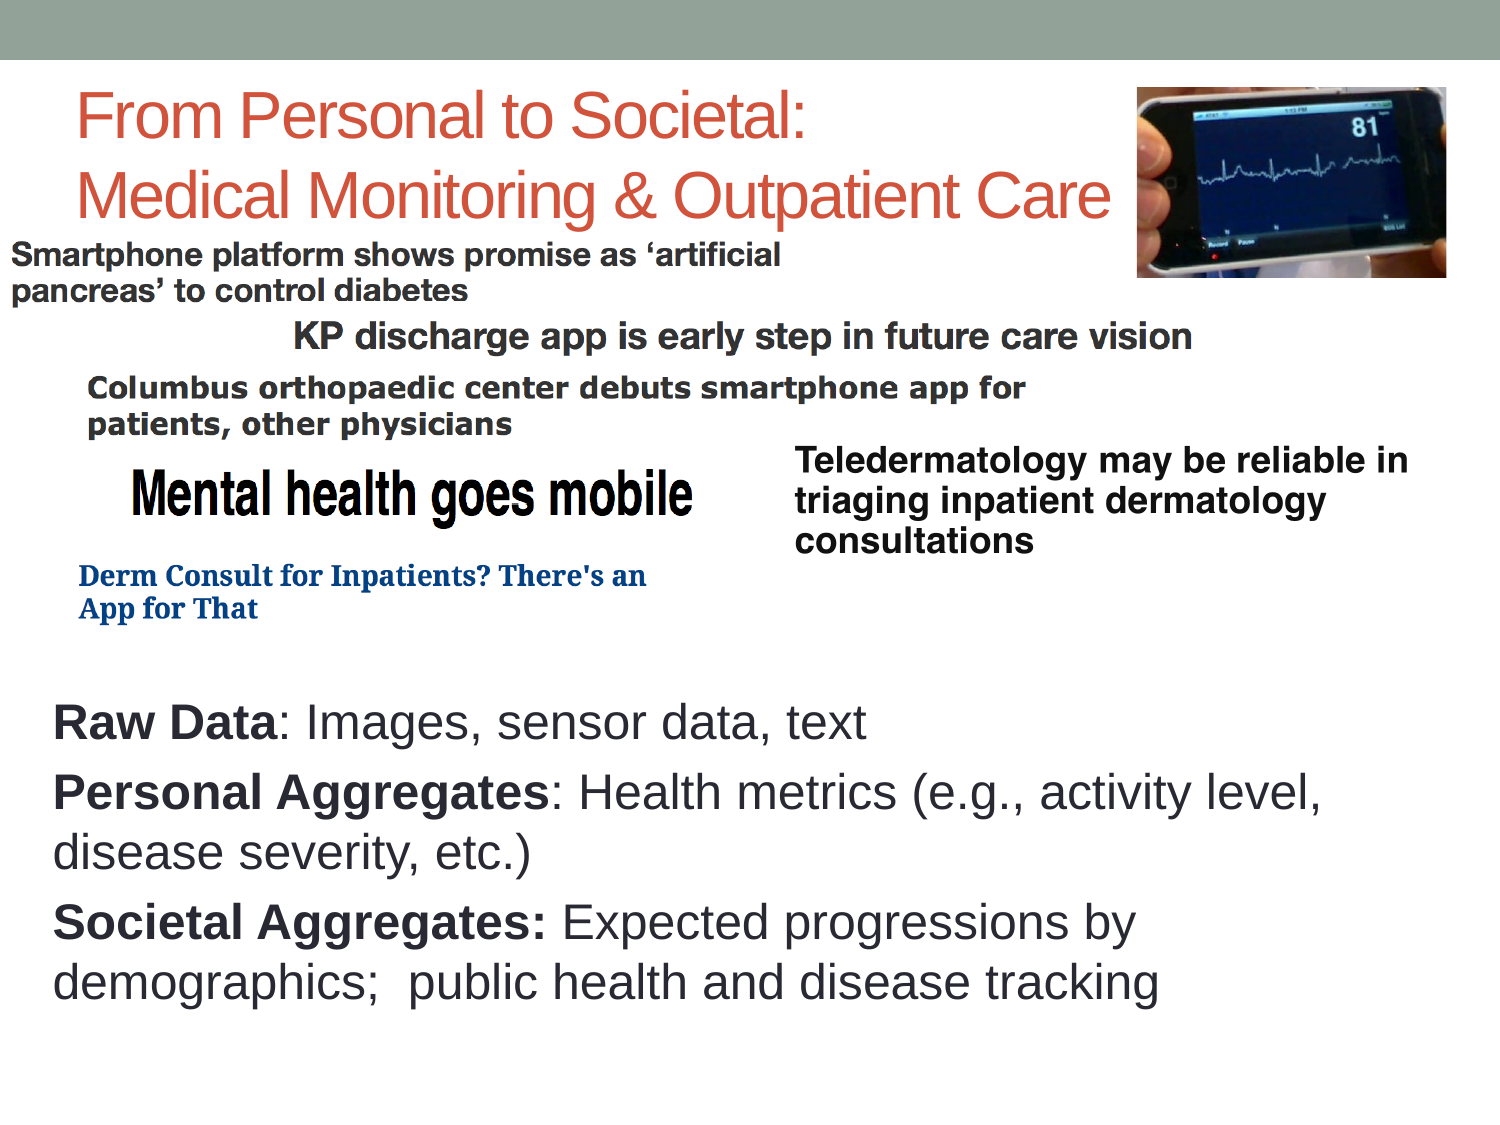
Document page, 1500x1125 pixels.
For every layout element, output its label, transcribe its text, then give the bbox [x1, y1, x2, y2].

picture [0, 228, 1411, 628]
picture [1136, 87, 1447, 279]
title From Personal to Societal: Medical Monitoring & Outpatient Care [60, 70, 1411, 234]
list Raw Data: Images, sensor data, text Personal Aggregates: Health metrics (e.g., activity level, disease severity, etc.) Societal Aggregates: Expected progressions by demographics; public health and disease tracking [37, 681, 1388, 1125]
